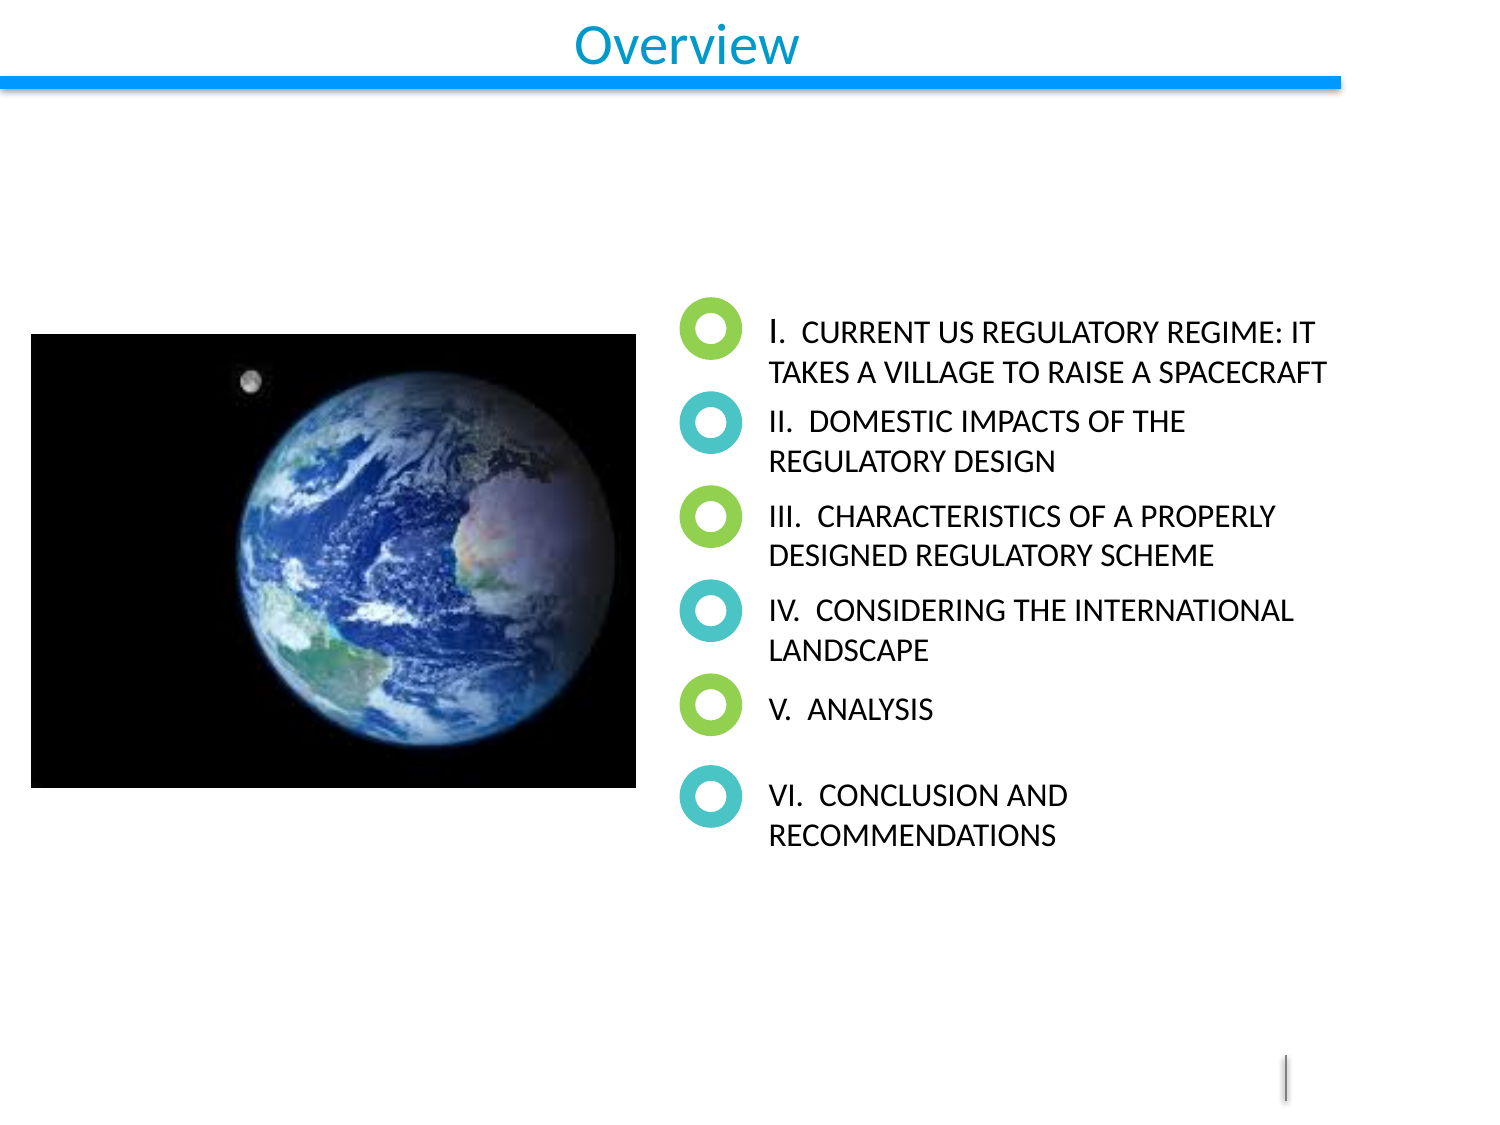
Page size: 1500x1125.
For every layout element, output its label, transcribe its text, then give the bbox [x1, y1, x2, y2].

picture [30, 334, 636, 788]
title Overview [0, 0, 1389, 85]
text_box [679, 296, 1369, 863]
